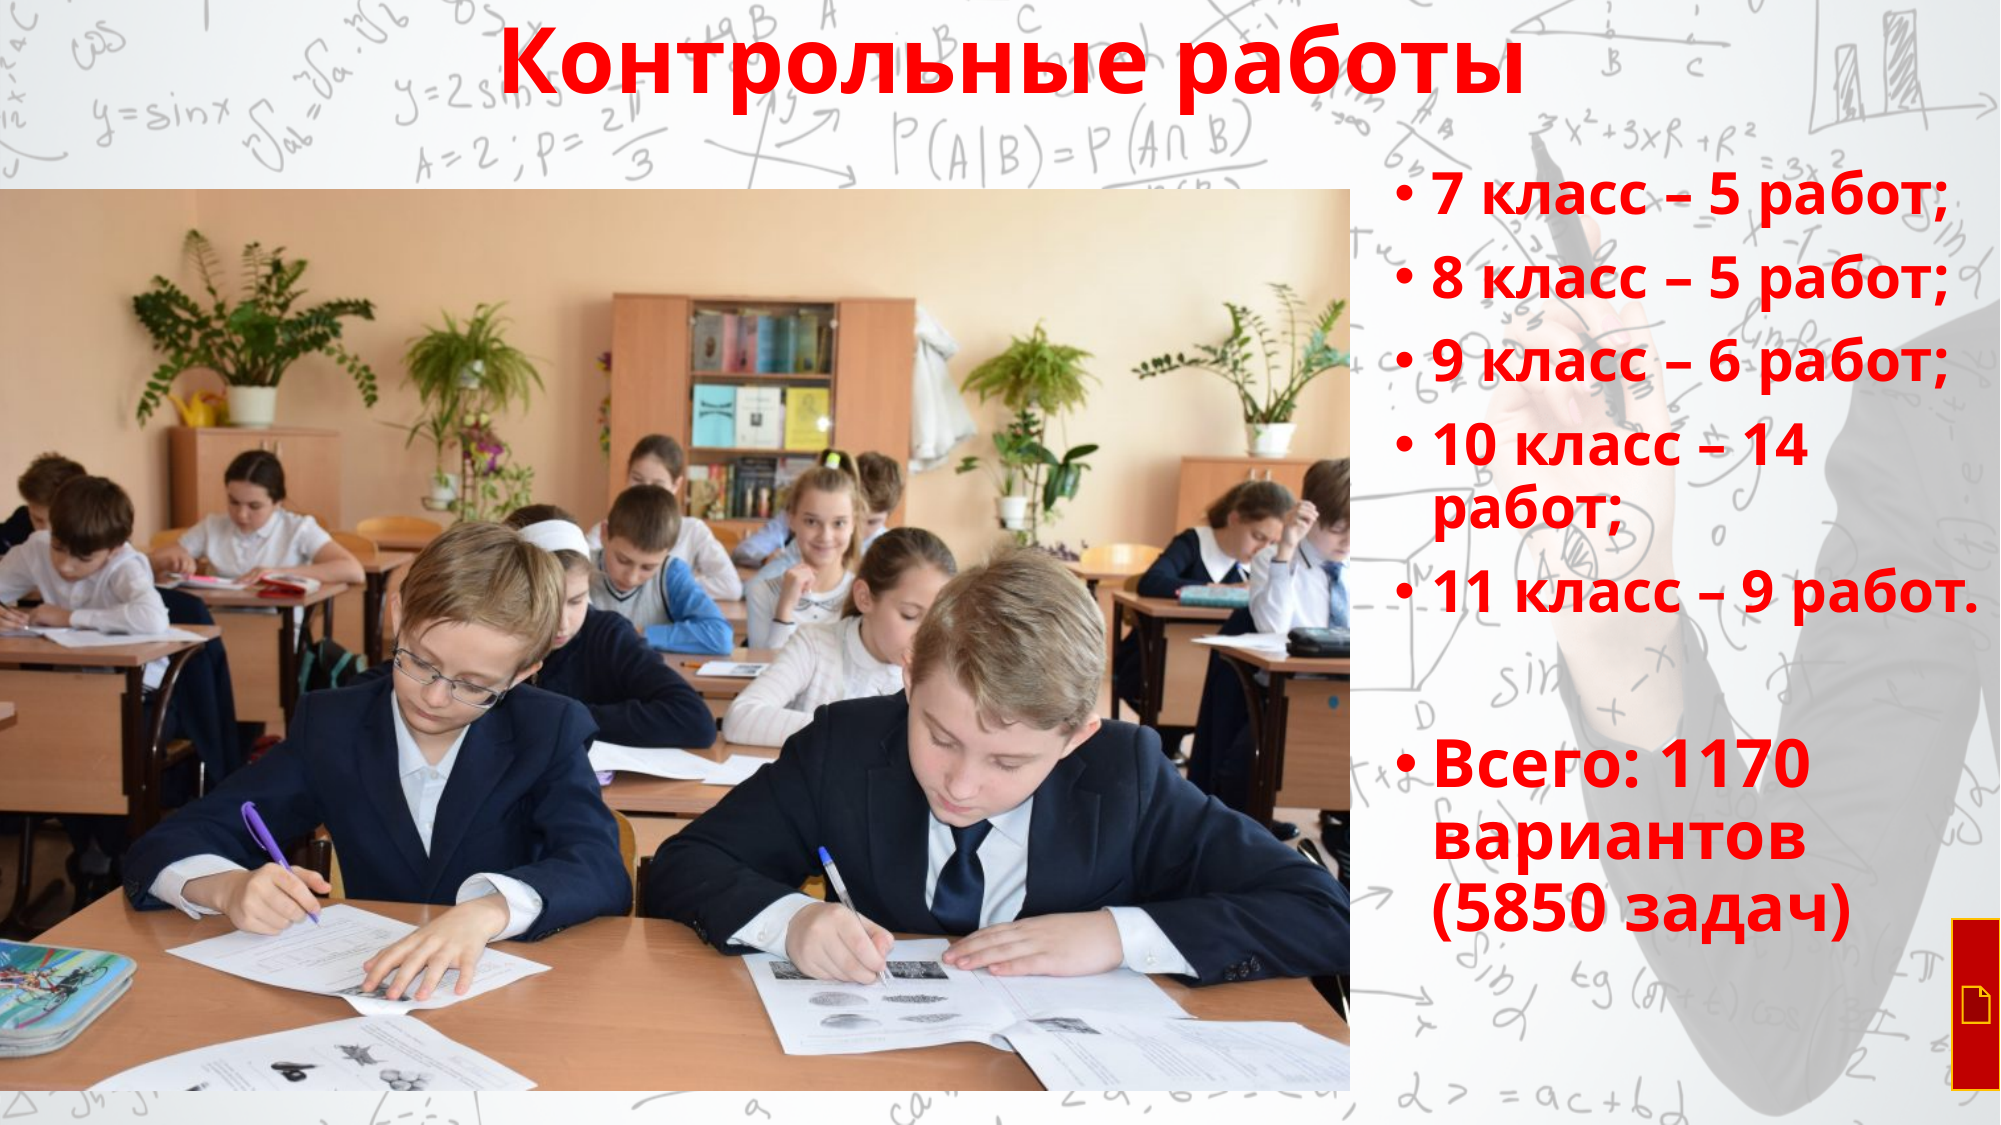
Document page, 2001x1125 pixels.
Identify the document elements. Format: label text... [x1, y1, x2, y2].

list 7 класс – 5 работ; 8 класс – 5 работ; 9 класс – 6 работ; 10 класс – 14 работ; 11 класс – 9 работ. Всего: 1170 вариантов (5850 задач) [1379, 156, 2000, 1125]
title Контрольные работы [150, 0, 1876, 128]
text_box [1951, 918, 2000, 1091]
picture [0, 189, 1350, 1091]
